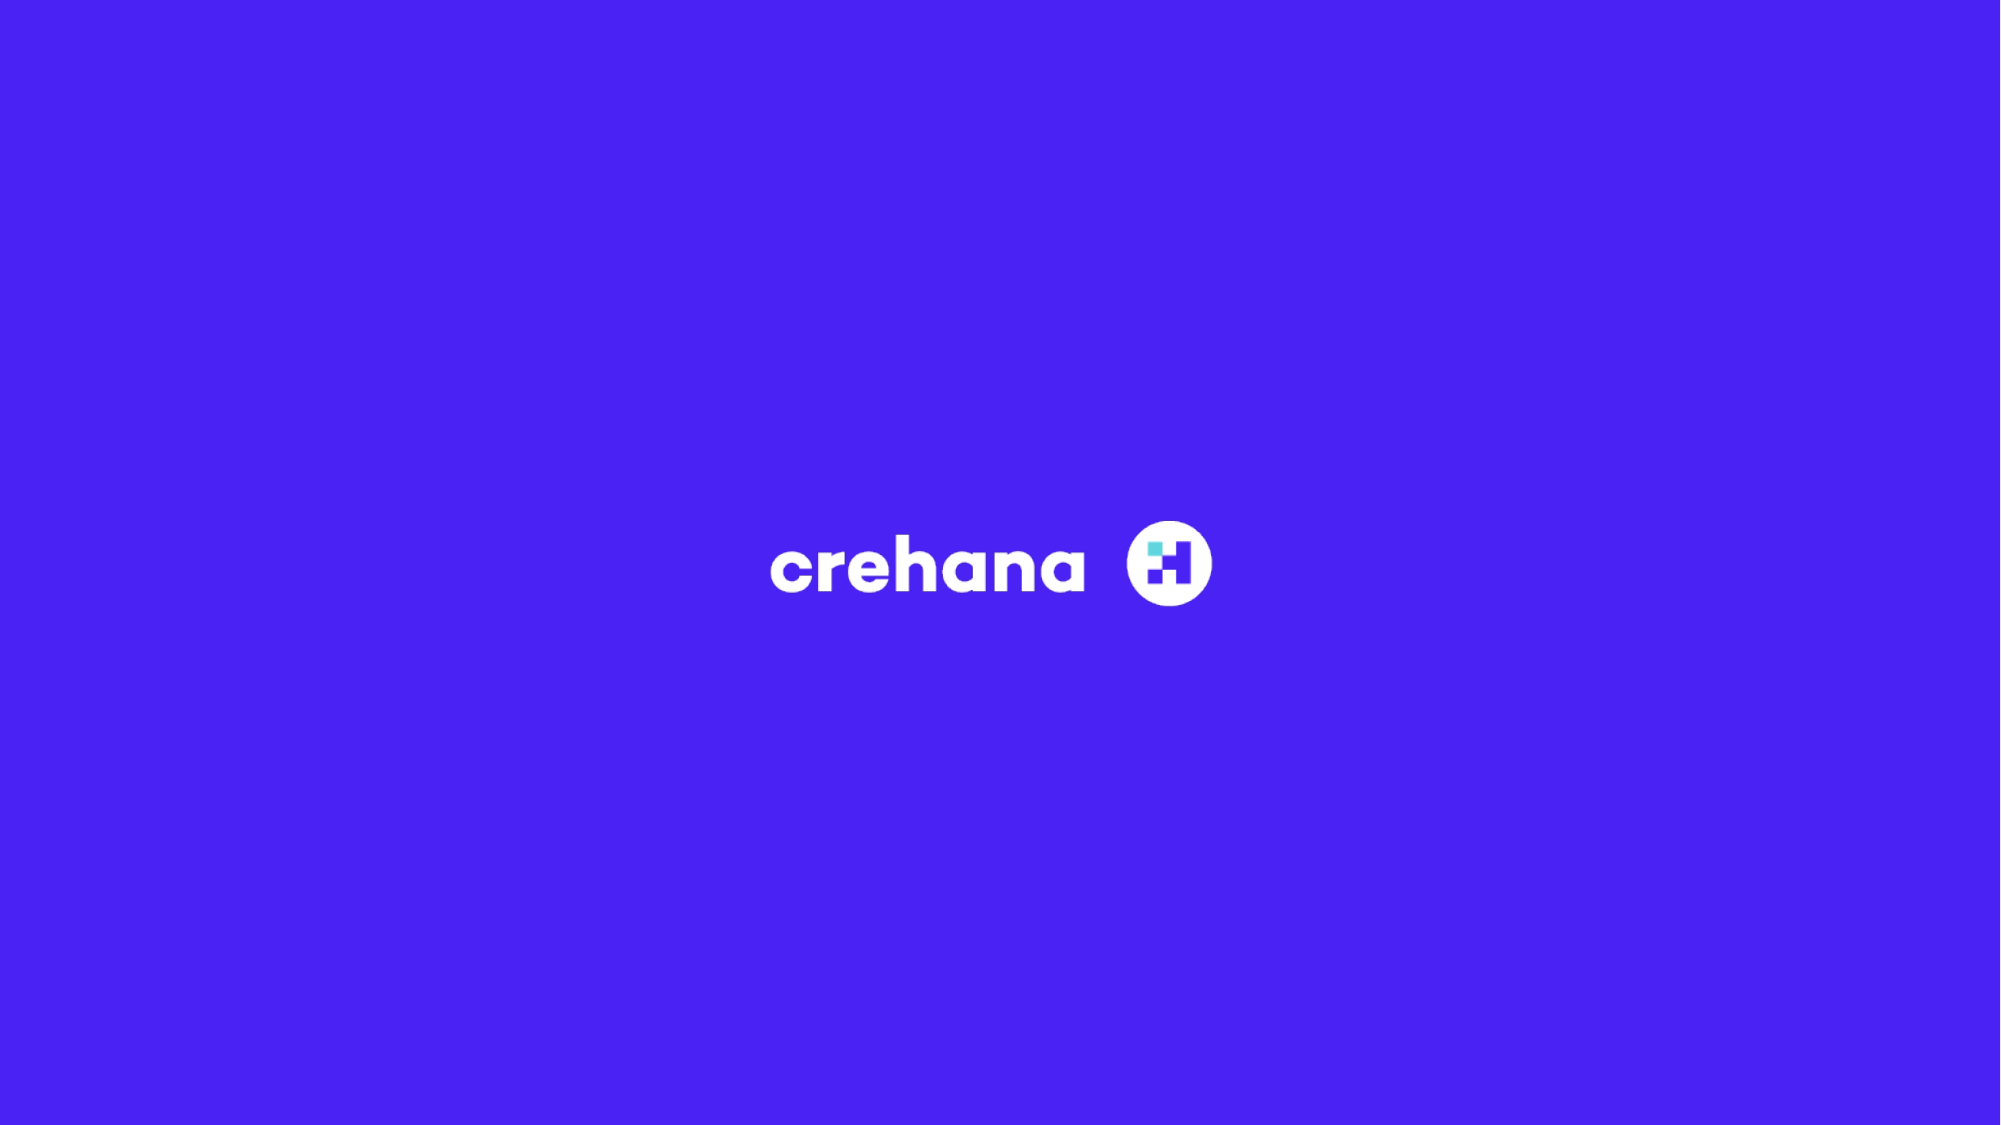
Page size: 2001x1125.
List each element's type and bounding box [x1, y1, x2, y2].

picture [746, 495, 1236, 630]
